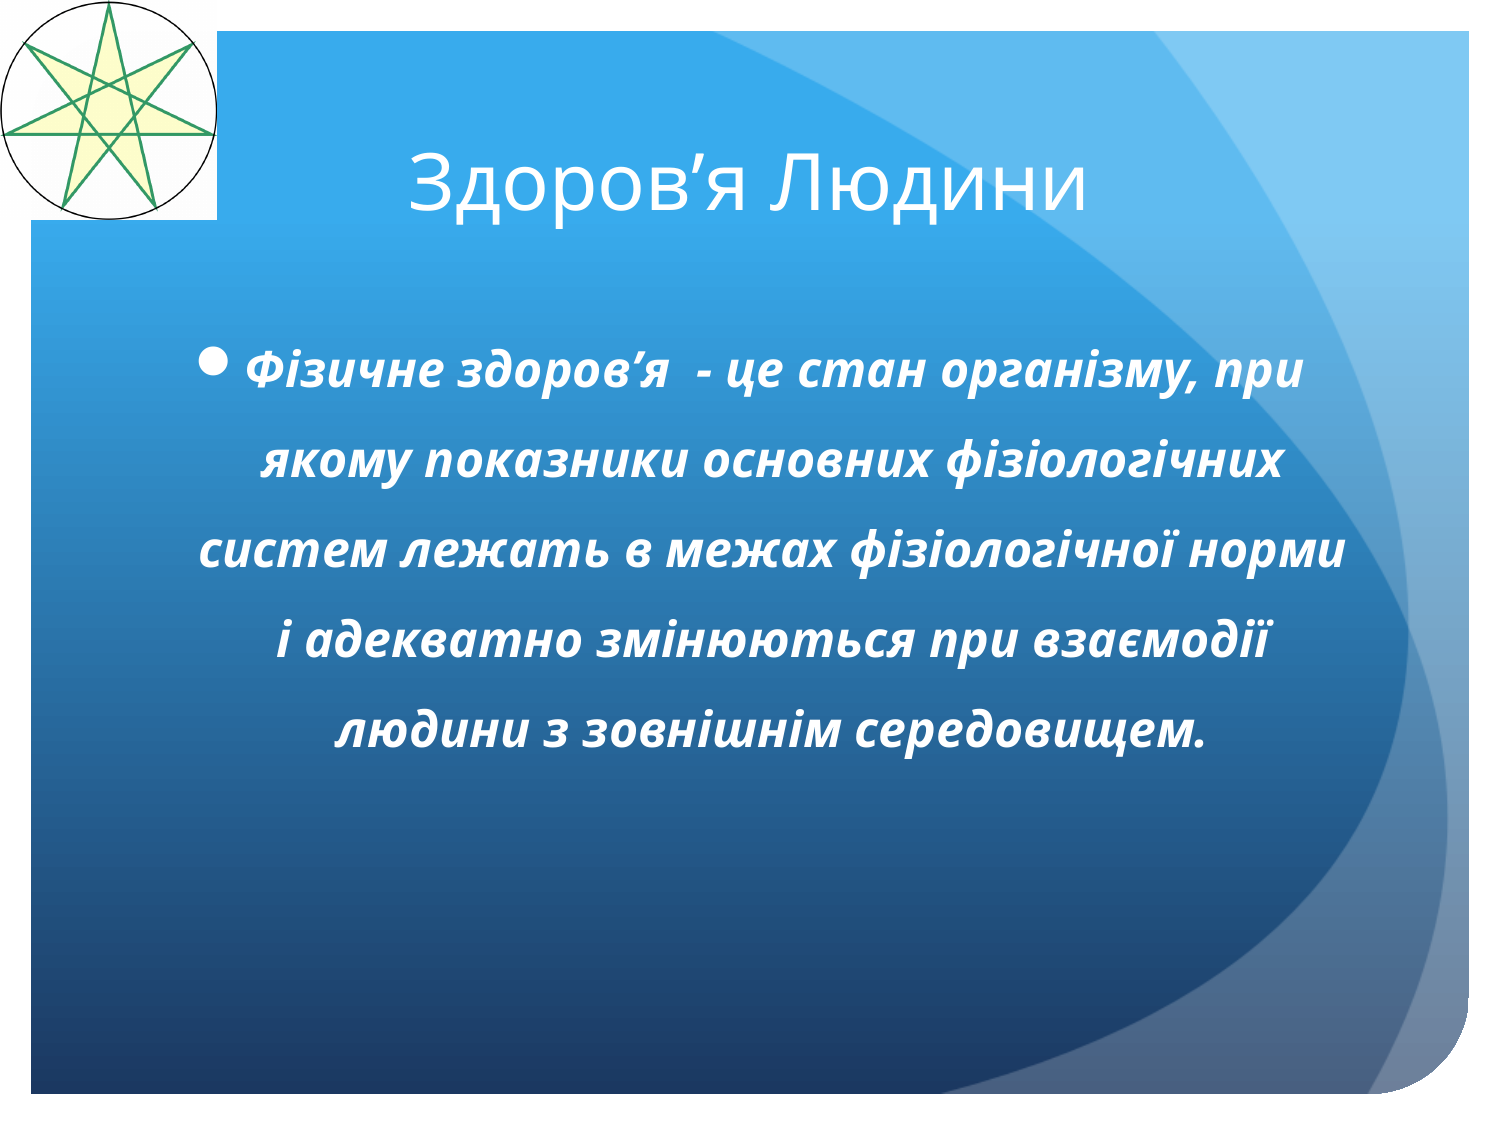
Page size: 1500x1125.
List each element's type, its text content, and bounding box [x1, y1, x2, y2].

title Здоров’я Людини [127, 62, 1372, 234]
picture [0, 0, 1473, 1094]
list Фізичне здоров’я - це стан організму, при якому показники основних фізіологічних систем лежать в межах фізіологічної норми і адекватно змінюються при взаємодії людини з зовнішнім середовищем. [127, 299, 1372, 991]
